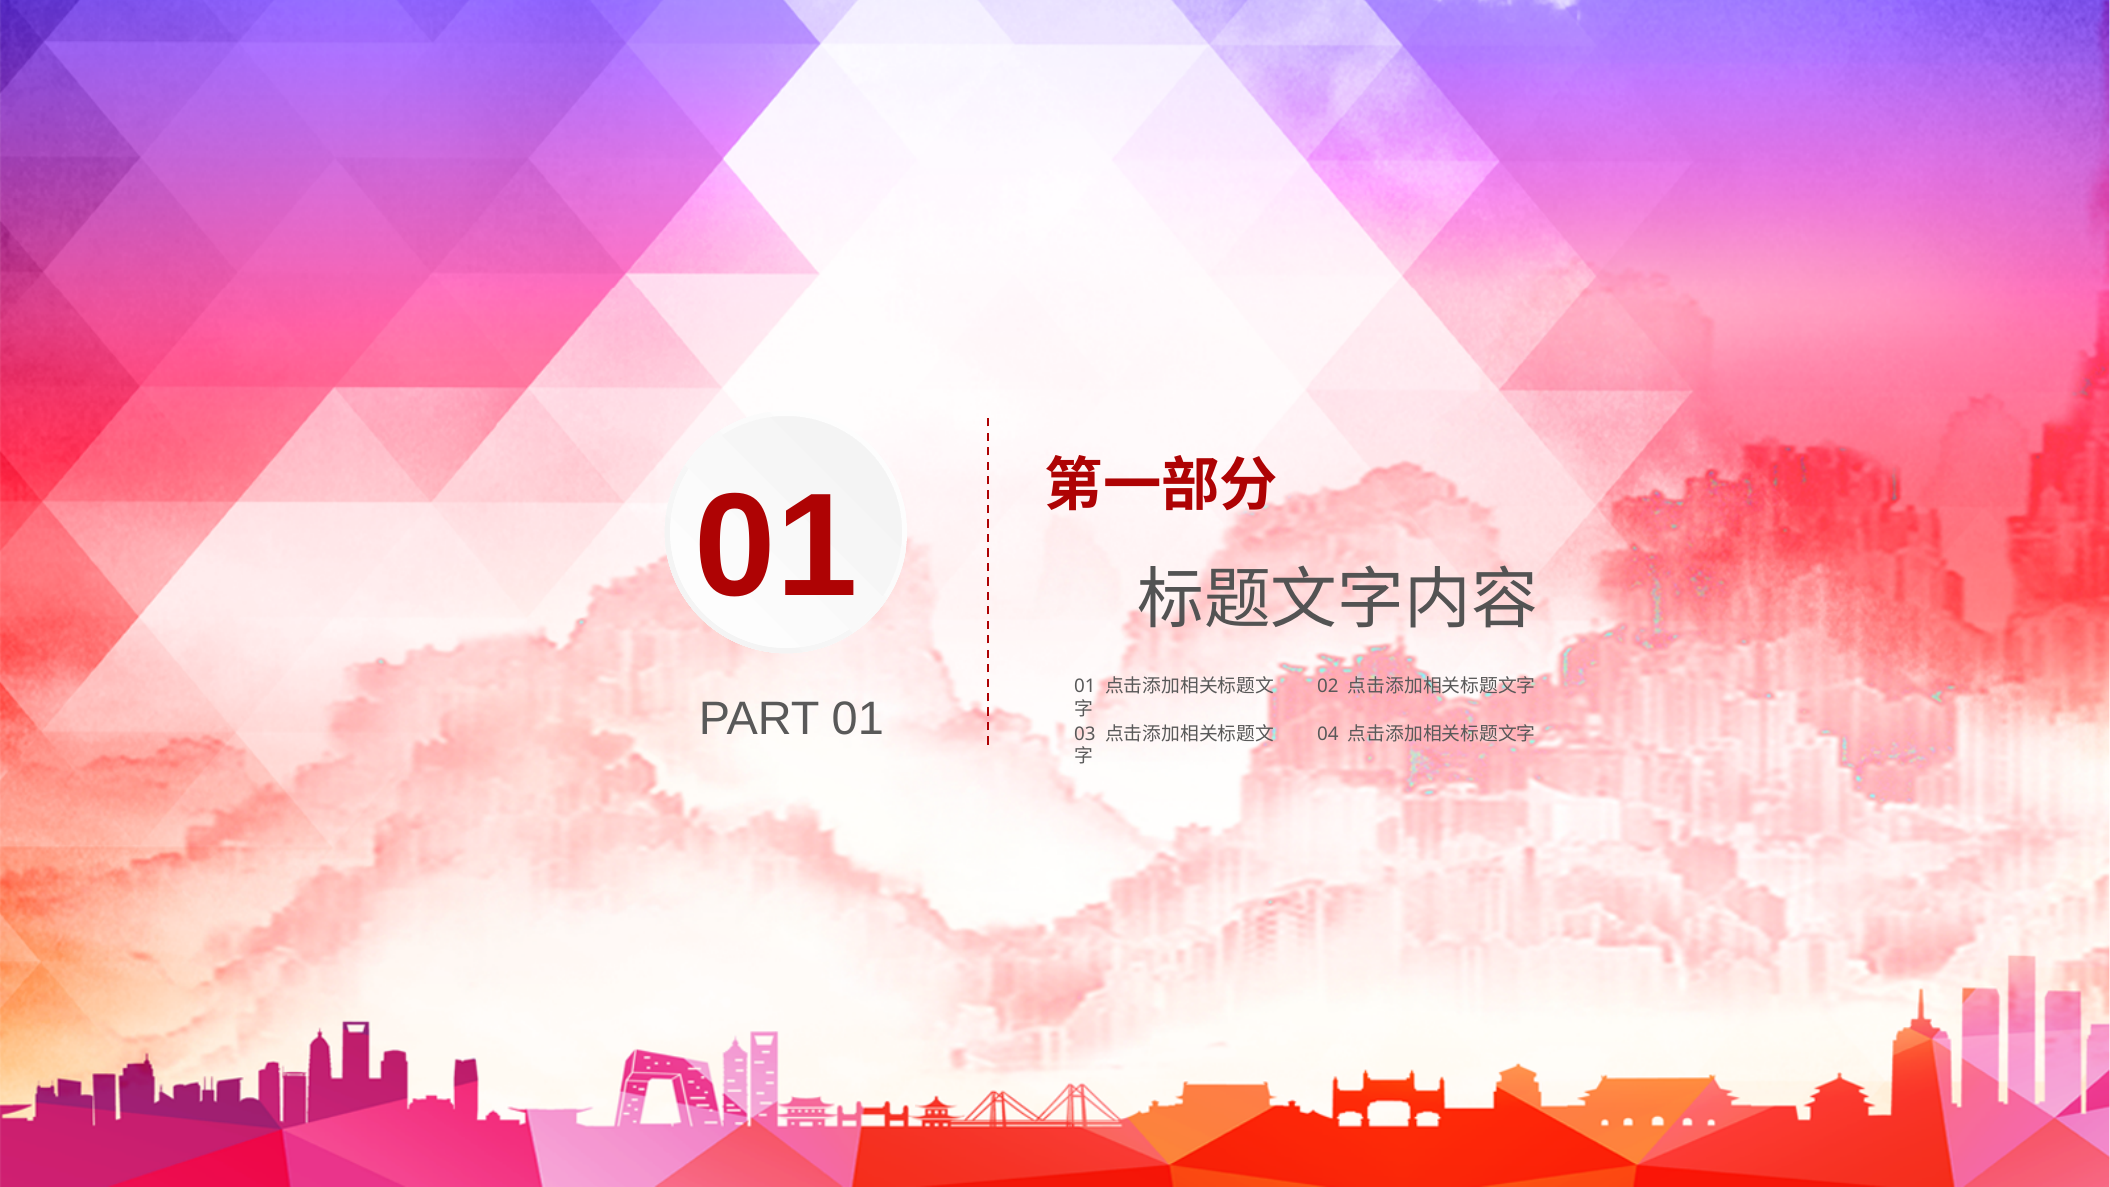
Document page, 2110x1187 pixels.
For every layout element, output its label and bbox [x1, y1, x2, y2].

picture [0, 0, 2110, 1187]
text_box [664, 410, 908, 654]
